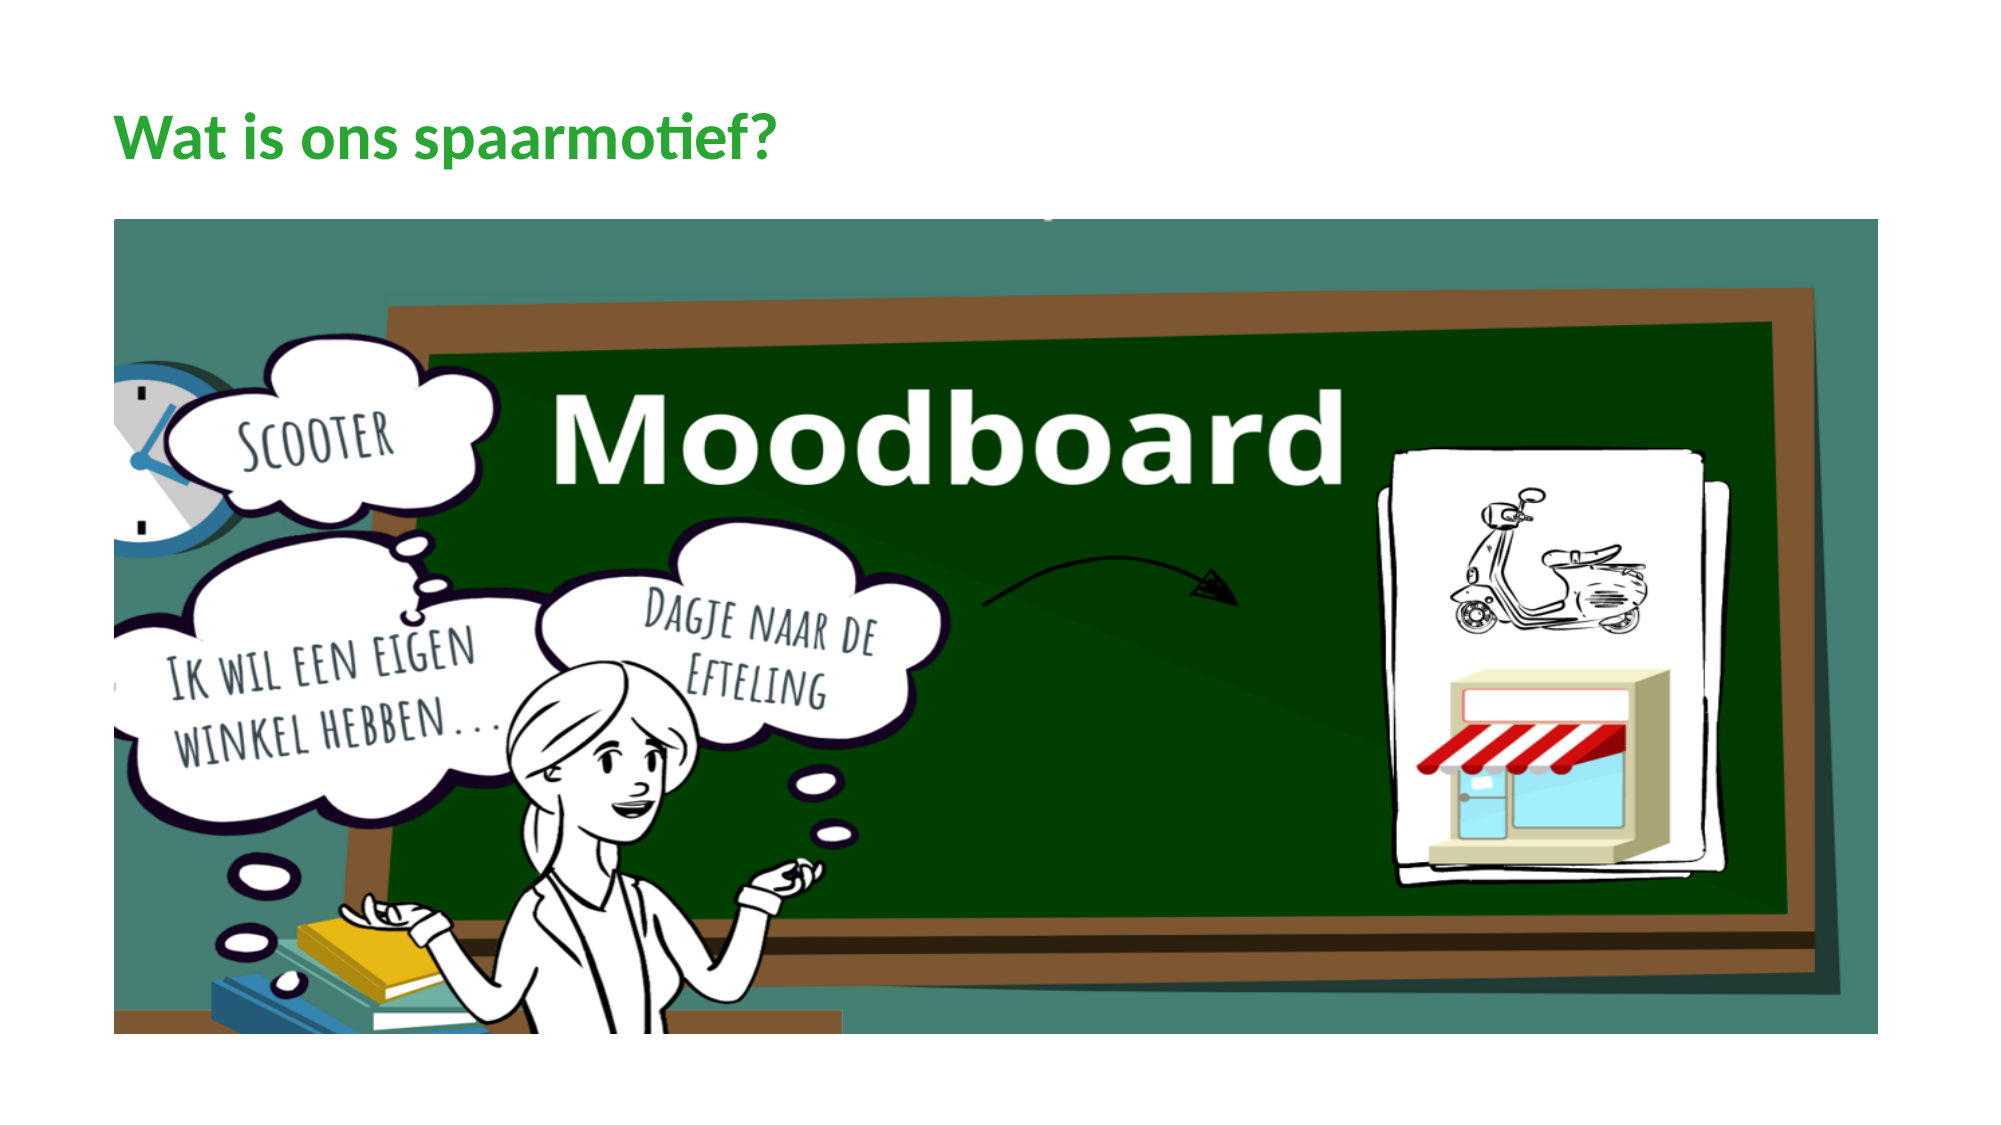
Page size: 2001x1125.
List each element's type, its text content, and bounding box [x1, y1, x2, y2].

list Wat is ons spaarmotief? [114, 101, 1949, 182]
picture [114, 219, 1878, 1034]
